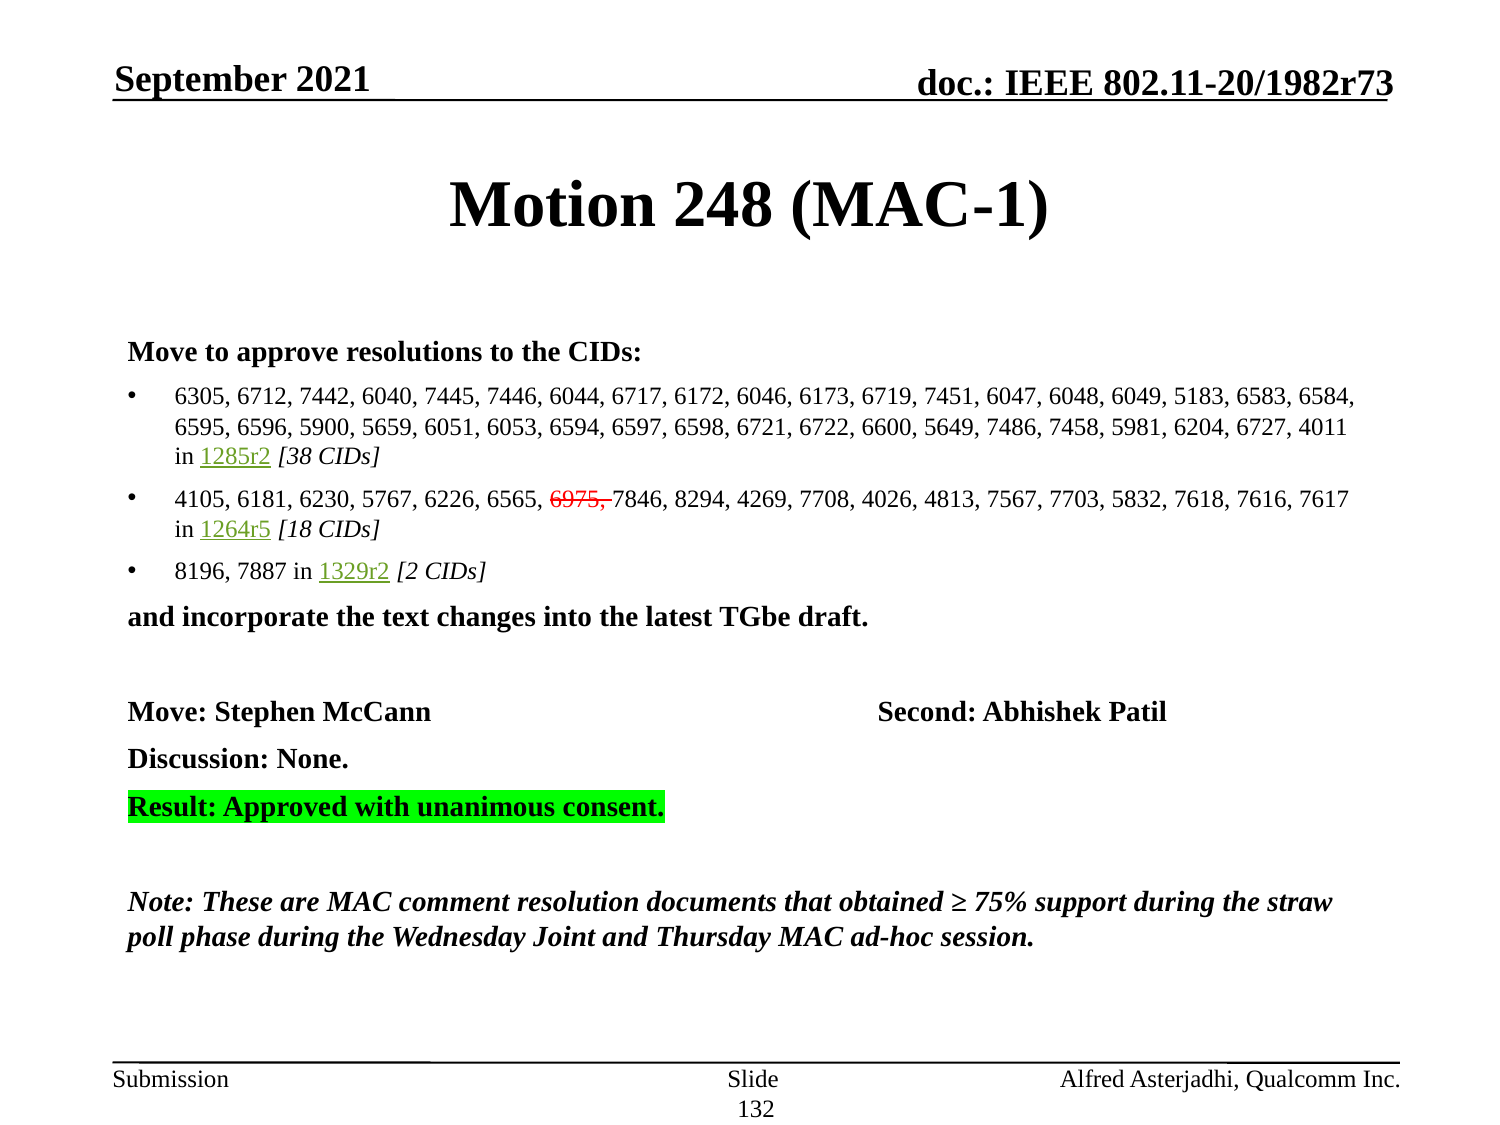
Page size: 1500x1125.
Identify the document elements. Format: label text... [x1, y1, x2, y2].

title Motion 248 (MAC-1) [112, 112, 1388, 288]
footer Alfred Asterjadhi, Qualcomm Inc. [878, 1061, 1402, 1093]
slide_number Slide 132 [712, 1061, 800, 1123]
list Move to approve resolutions to the CIDs: 6305, 6712, 7442, 6040, 7445, 7446, 6044, 6717, 6172, 6046, 6173, 6719, 7451, 6047, 6048, 6049, 5183, 6583, 6584, 6595, 6596, 5900, 5659, 6051, 6053, 6594, 6597, 6598, 6721, 6722, 6600, 5649, 7486, 7458, 5981, 6204, 6727, 4011 in 1285r2 [38 CIDs] 4105, 6181, 6230, 5767, 6226, 6565, 6975, 7846, 8294, 4269, 7708, 4026, 4813, 7567, 7703, 5832, 7618, 7616, 7617 in 1264r5 [18 CIDs] 8196, 7887 in 1329r2 [2 CIDs] and incorporate the text changes into the latest TGbe draft. Move: Stephen McCann Second: Abhishek Patil Discussion: None. Result: Approved with unanimous consent. Note: These are MAC comment resolution documents that obtained ≥ 75% support during the straw poll phase during the Wednesday Joint and Thursday MAC ad-hoc session. [112, 324, 1388, 1063]
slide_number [114, 54, 423, 100]
